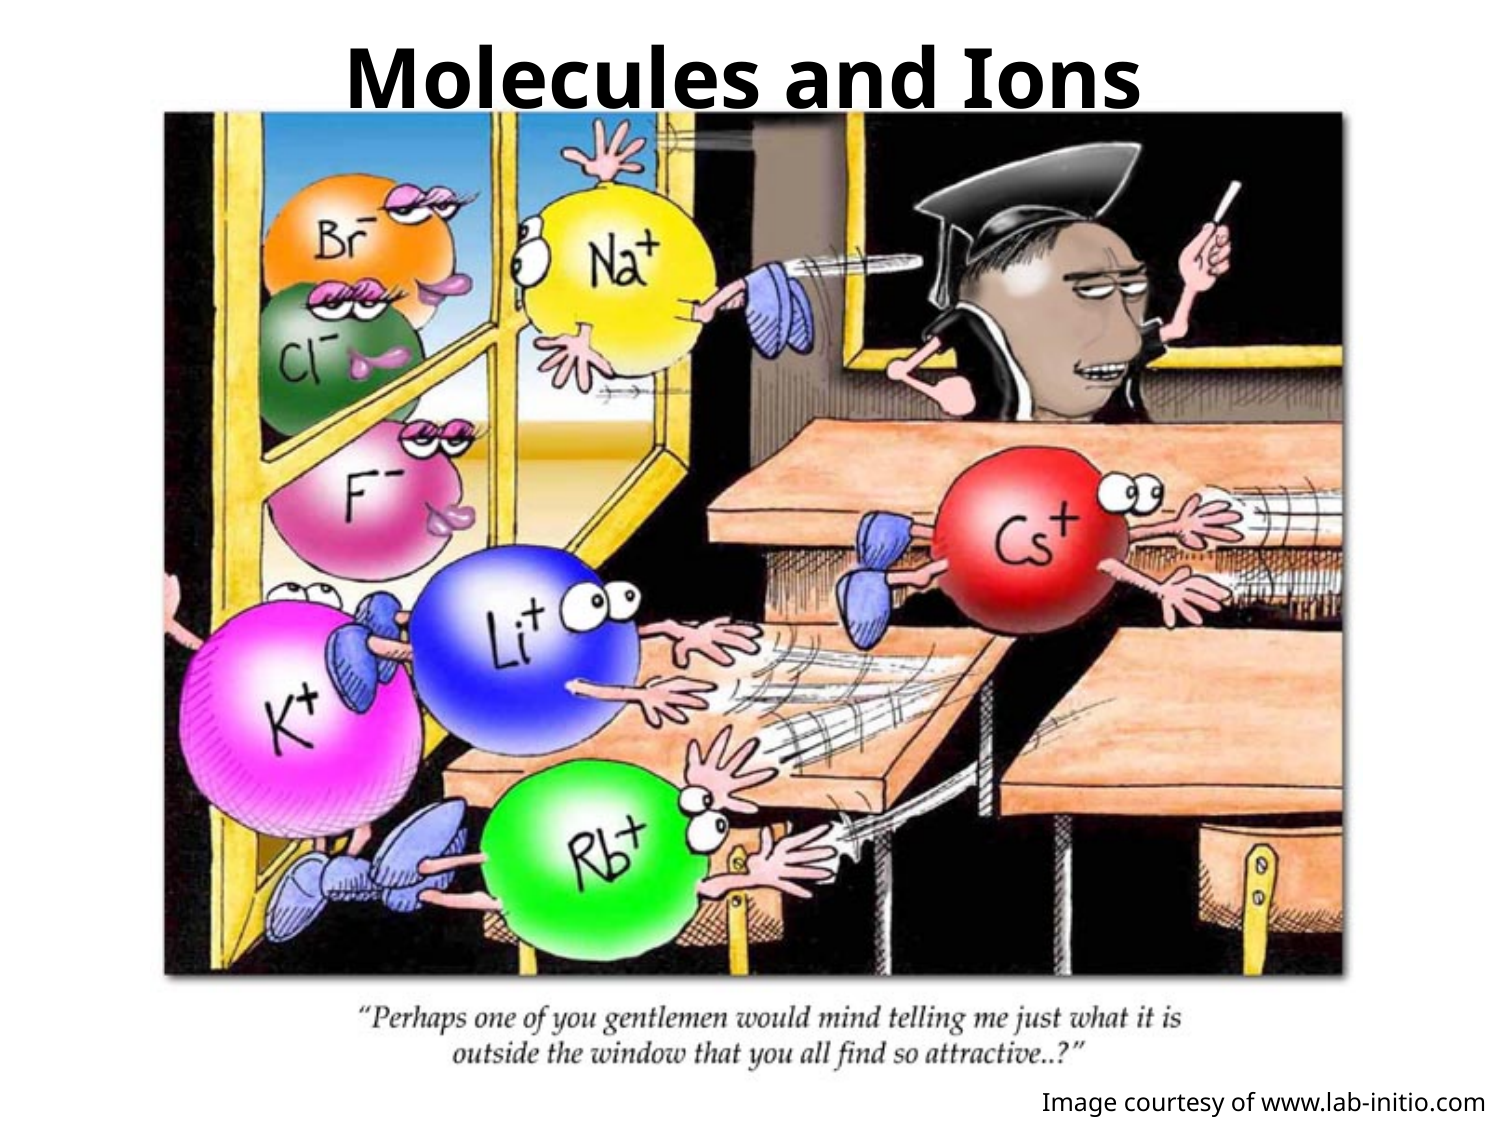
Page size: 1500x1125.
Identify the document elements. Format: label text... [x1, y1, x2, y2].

title Molecules and Ions [74, 0, 1413, 151]
picture [149, 99, 1363, 1097]
text_box Image courtesy of www.lab-initio.com [1027, 1079, 1500, 1125]
